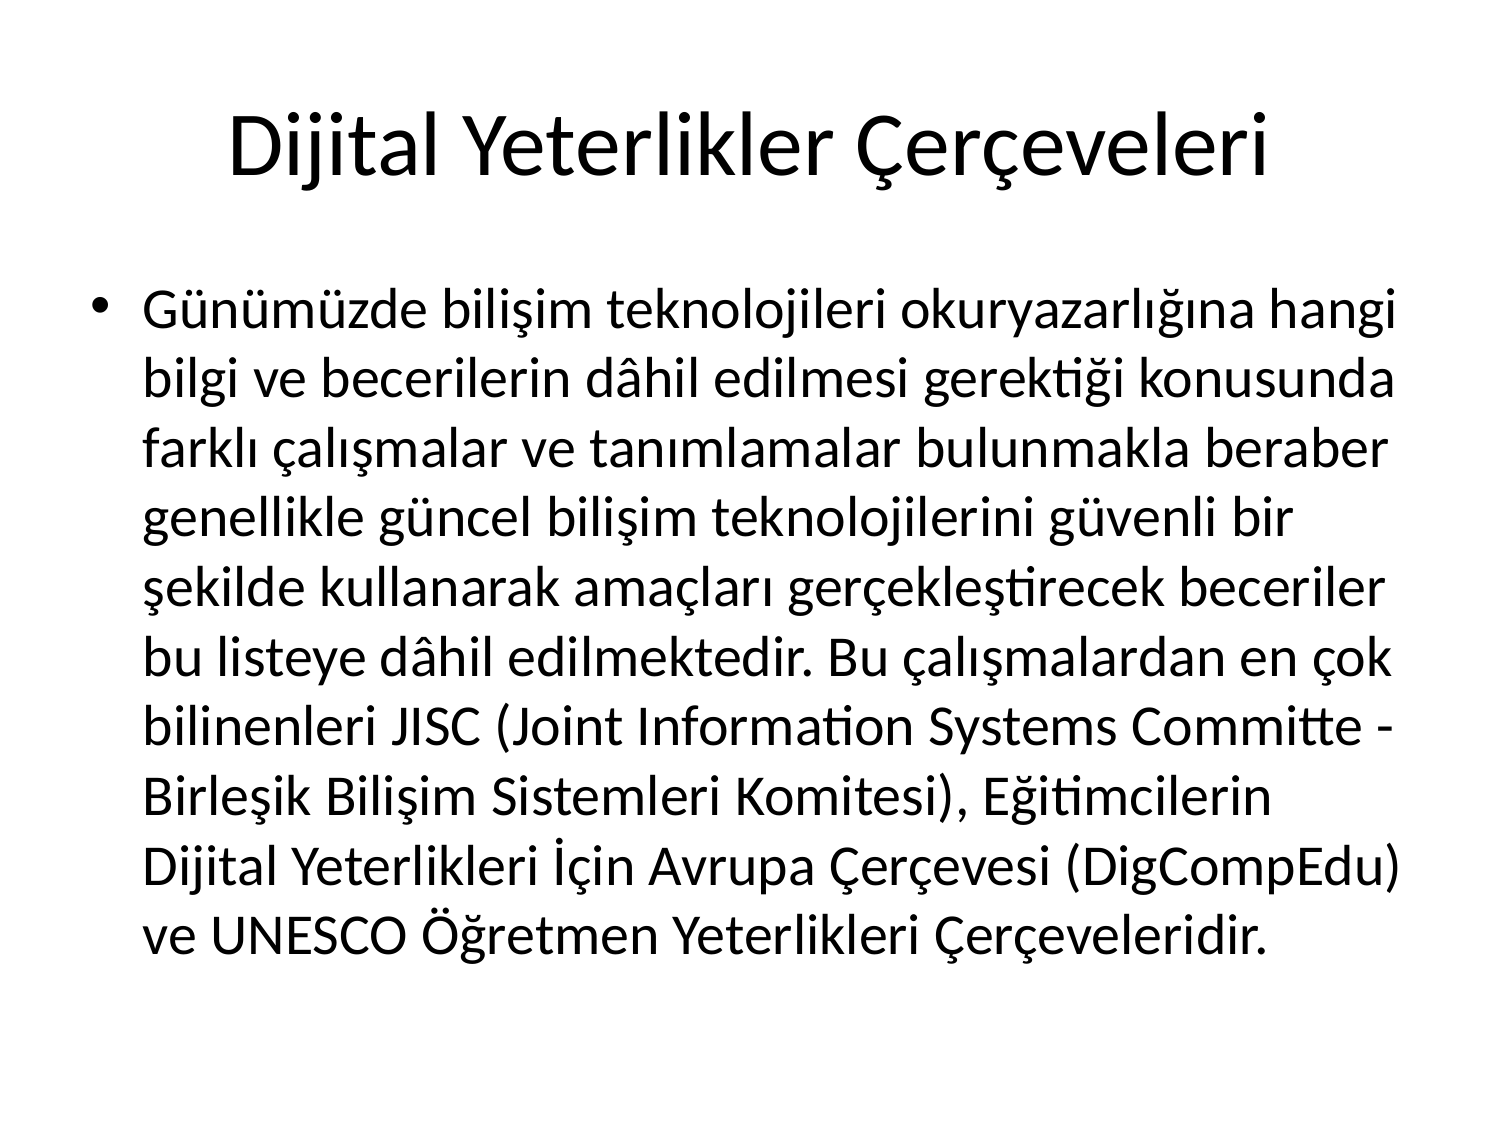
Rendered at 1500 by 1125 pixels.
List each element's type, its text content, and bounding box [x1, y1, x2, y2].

list Günümüzde bilişim teknolojileri okuryazarlığına hangi bilgi ve becerilerin dâhil edilmesi gerektiği konusunda farklı çalışmalar ve tanımlamalar bulunmakla beraber genellikle güncel bilişim teknolojilerini güvenli bir şekilde kullanarak amaçları gerçekleştirecek beceriler bu listeye dâhil edilmektedir. Bu çalışmalardan en çok bilinenleri JISC (Joint Information Systems Committe - Birleşik Bilişim Sistemleri Komitesi), Eğitimcilerin Dijital Yeterlikleri İçin Avrupa Çerçevesi (DigCompEdu) ve UNESCO Öğretmen Yeterlikleri Çerçeveleridir. [75, 262, 1425, 1005]
title Dijital Yeterlikler Çerçeveleri [75, 45, 1425, 233]
